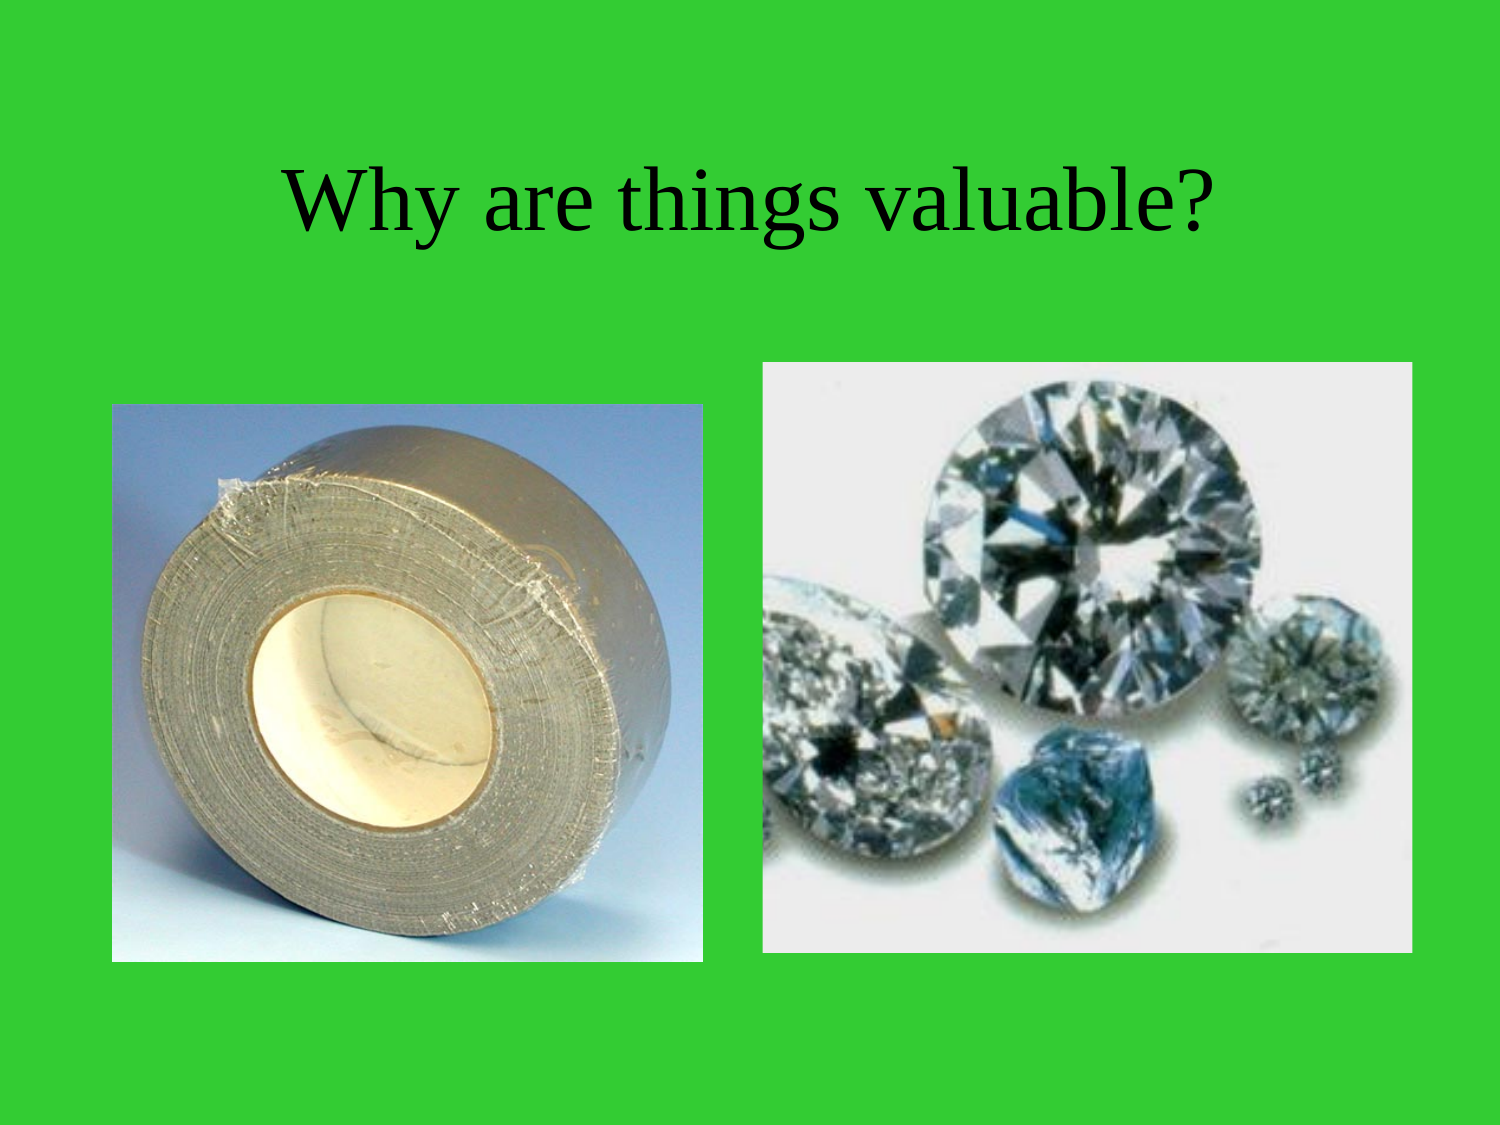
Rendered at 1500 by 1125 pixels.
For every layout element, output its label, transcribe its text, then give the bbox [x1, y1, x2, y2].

picture [762, 362, 1413, 954]
title Why are things valuable? [112, 99, 1388, 288]
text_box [112, 404, 704, 962]
